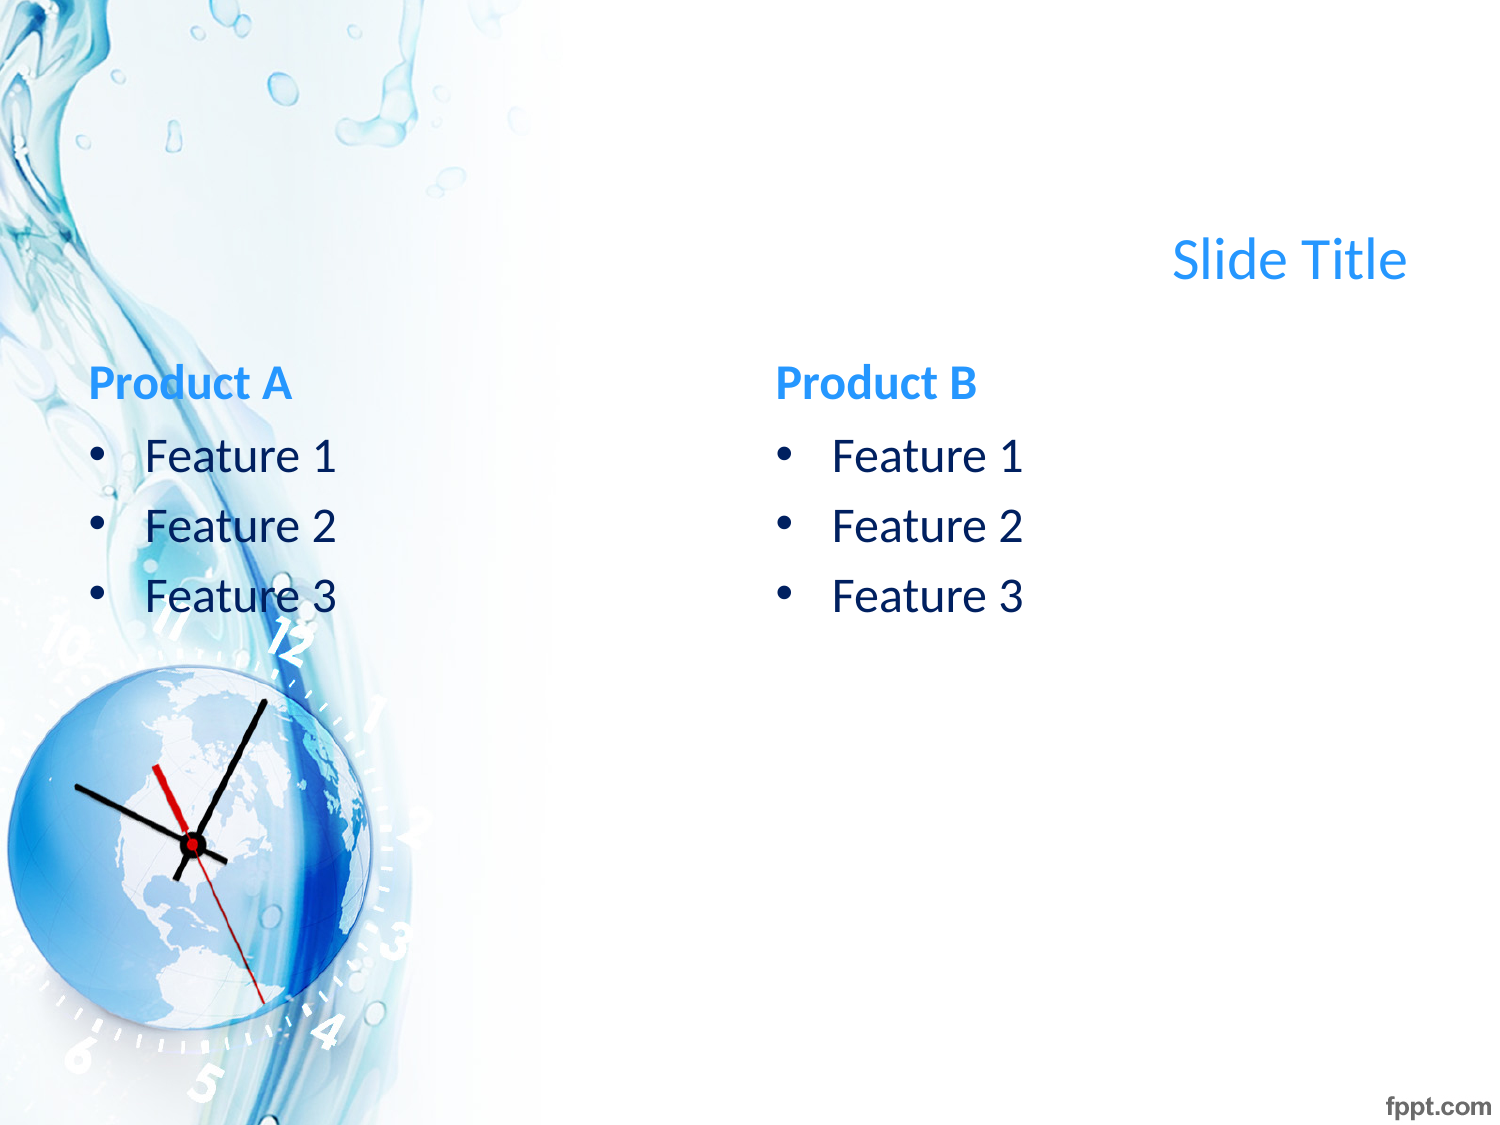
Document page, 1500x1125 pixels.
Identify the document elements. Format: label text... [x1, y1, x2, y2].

list Product A [73, 311, 737, 415]
list Product B [760, 311, 1424, 415]
list Feature 1 Feature 2 Feature 3 [760, 415, 1424, 914]
list Feature 1 Feature 2 Feature 3 [73, 415, 737, 914]
title Slide Title [73, 211, 1424, 299]
picture [0, 0, 1500, 1125]
